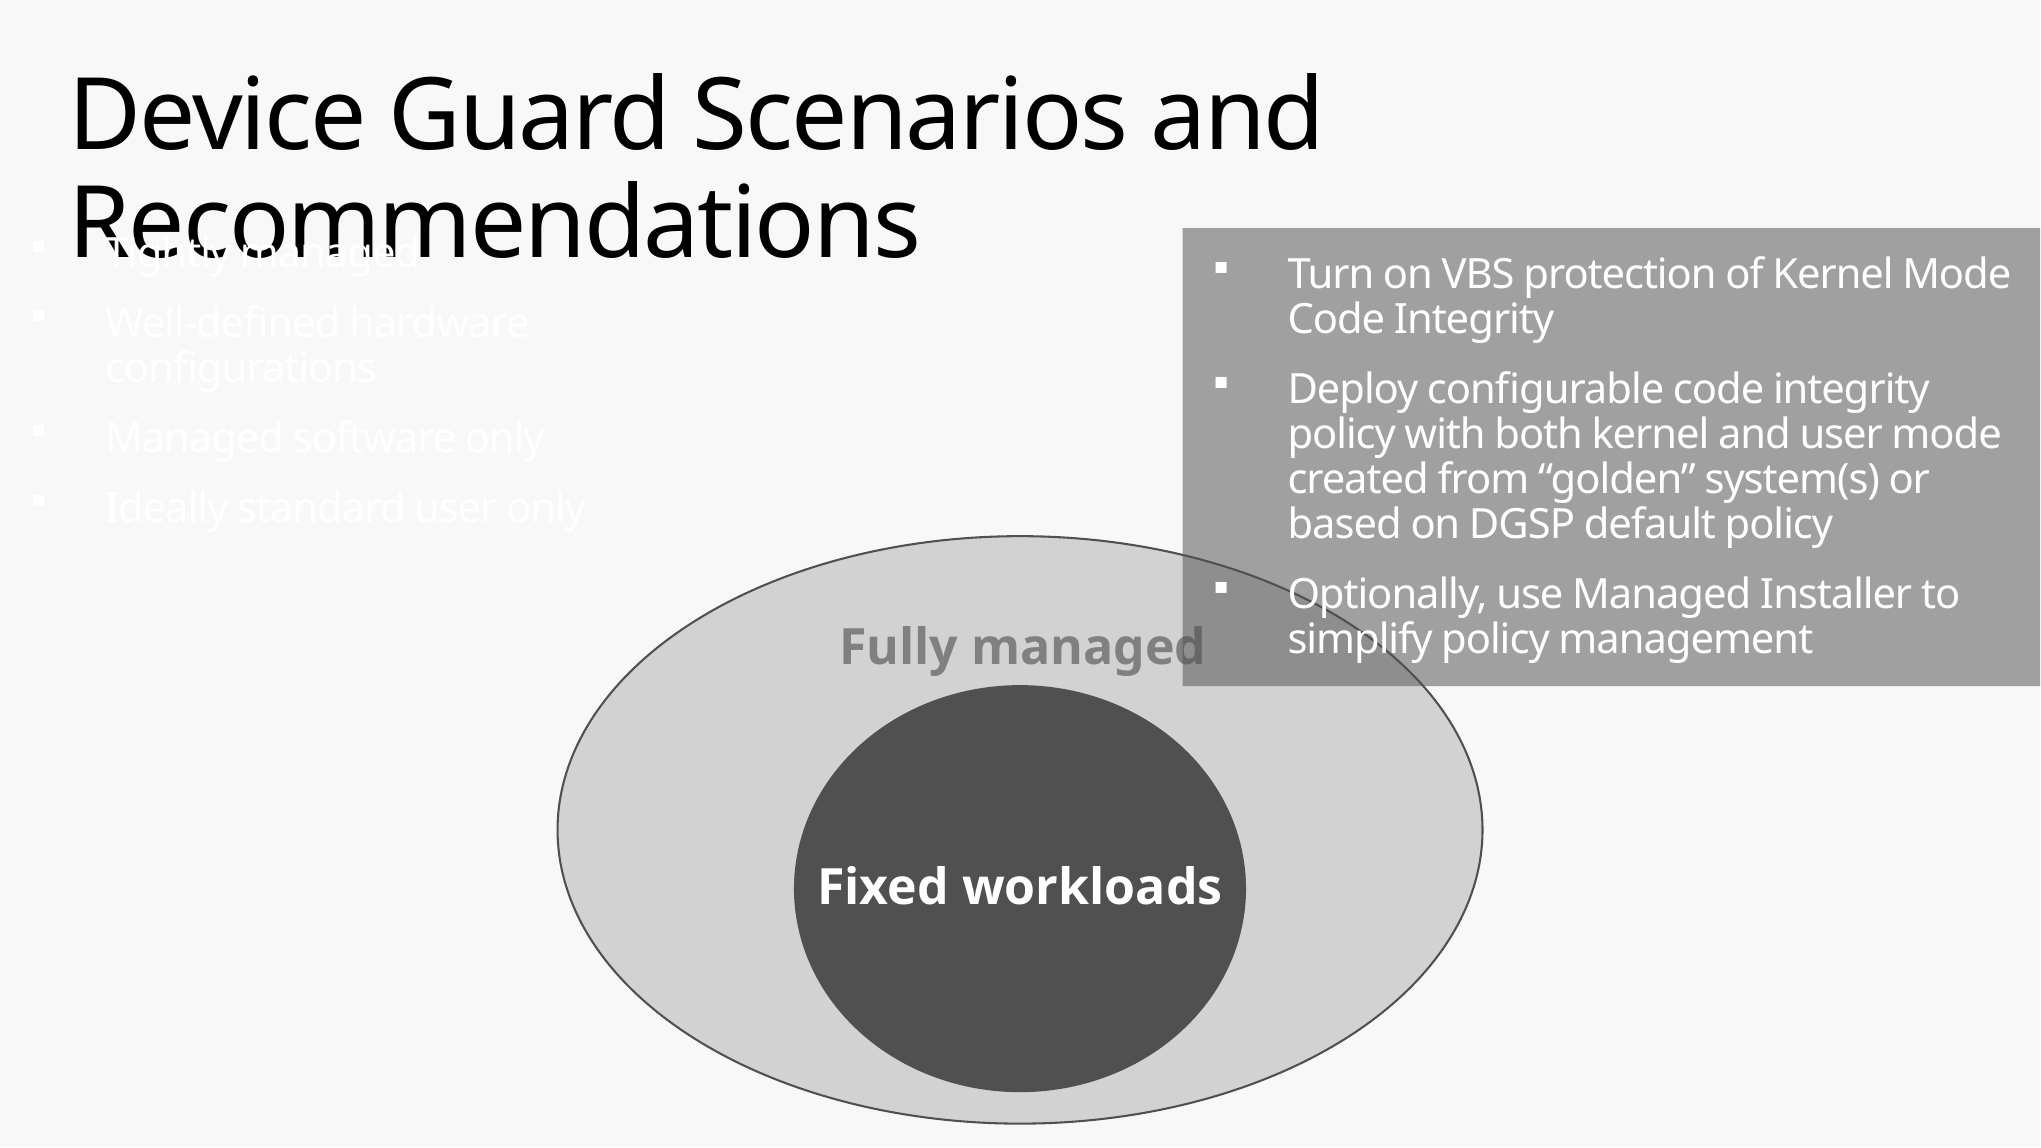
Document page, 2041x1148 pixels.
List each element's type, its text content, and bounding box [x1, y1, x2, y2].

text_box Turn on VBS protection of Kernel Mode Code Integrity Deploy configurable code integrity policy with both kernel and user mode created from “golden” system(s) or based on DGSP default policy Optionally, use Managed Installer to simplify policy management [1182, 228, 2041, 687]
title Device Guard Scenarios and Recommendations [45, 48, 1996, 199]
text_box Tightly managed Well-defined hardware configurations Managed software only Ideally standard user only [0, 207, 796, 555]
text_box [719, 685, 1321, 1092]
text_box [538, 535, 1508, 1124]
